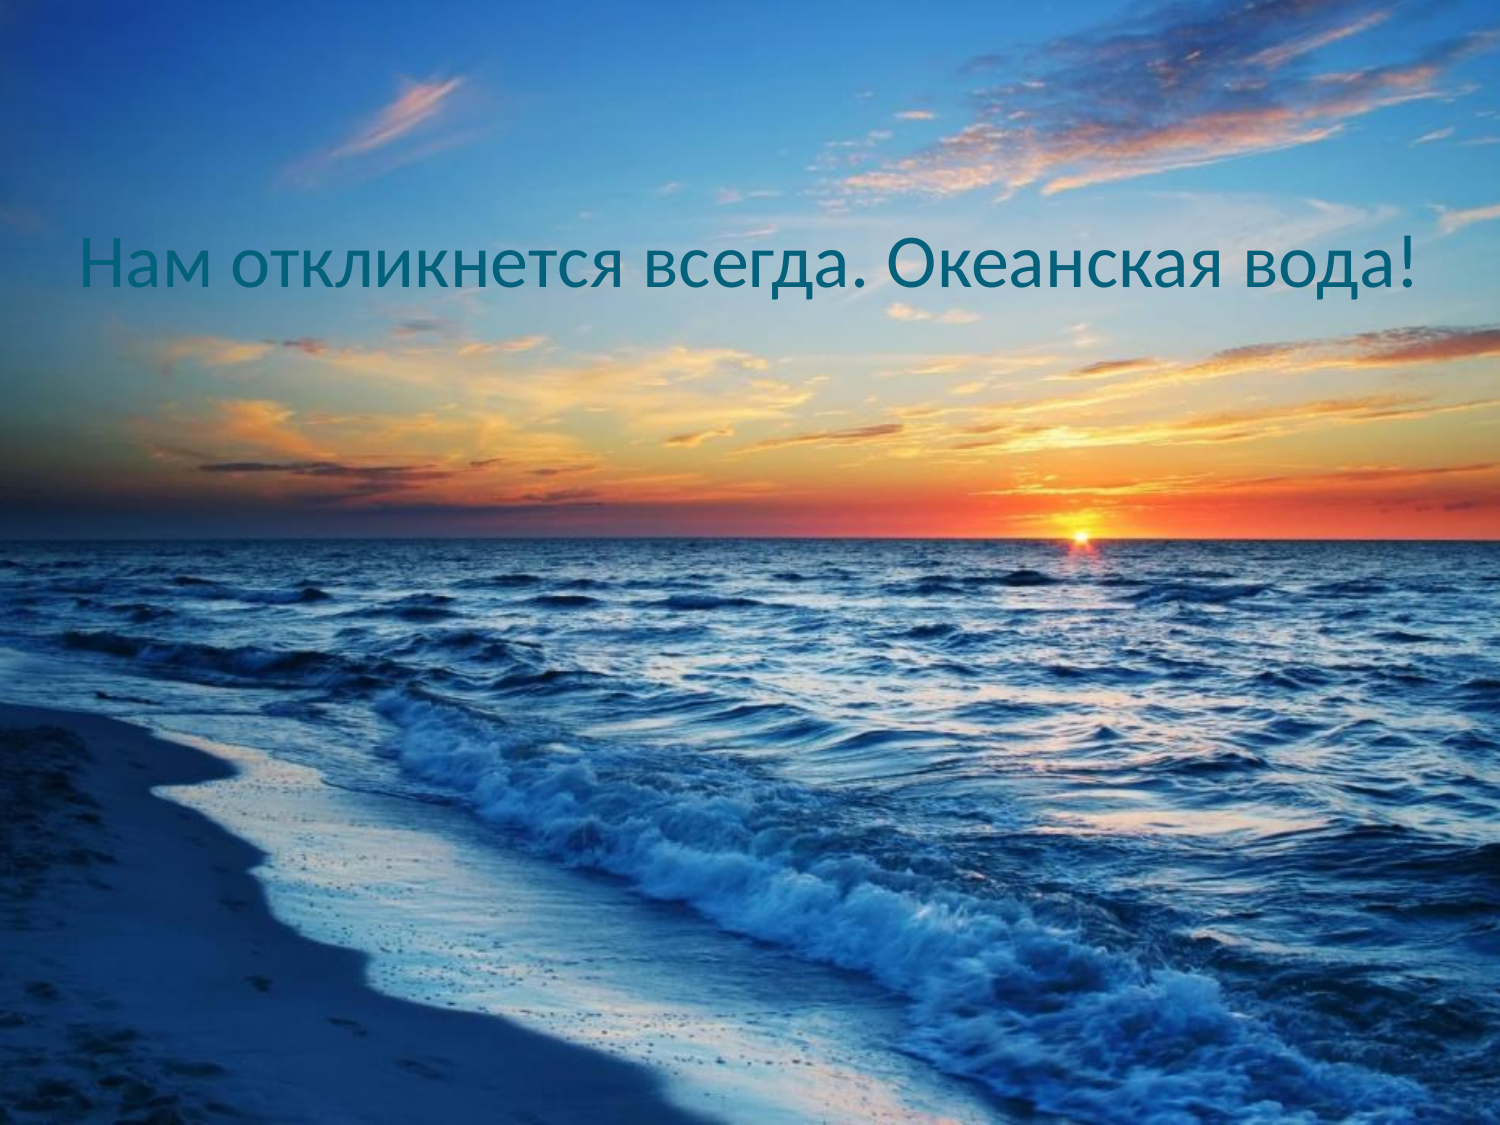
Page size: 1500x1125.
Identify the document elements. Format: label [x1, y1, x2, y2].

list [0, 0, 1500, 1125]
